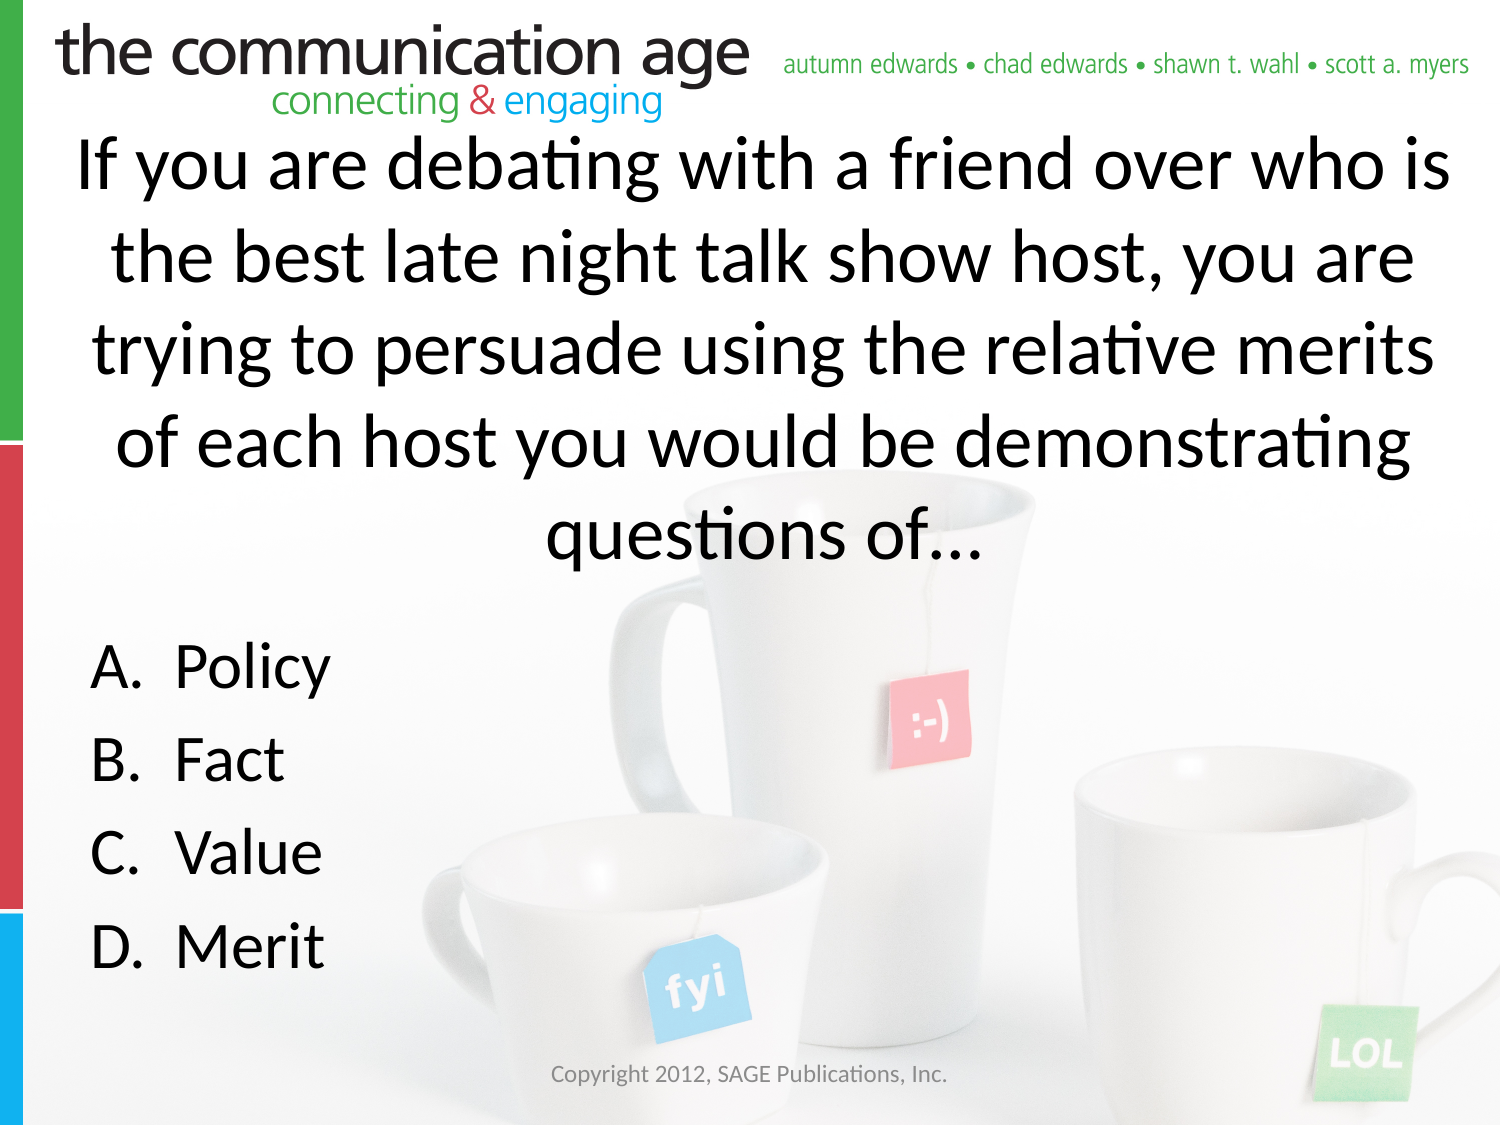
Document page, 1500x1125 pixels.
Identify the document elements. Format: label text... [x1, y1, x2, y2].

footer Copyright 2012, SAGE Publications, Inc. [512, 1042, 988, 1103]
title If you are debating with a friend over who is the best late night talk show host, you are trying to persuade using the relative merits of each host you would be demonstrating questions of… [51, 296, 1477, 484]
list Policy Fact Value Merit [75, 613, 1425, 1005]
picture [0, 0, 1500, 1125]
